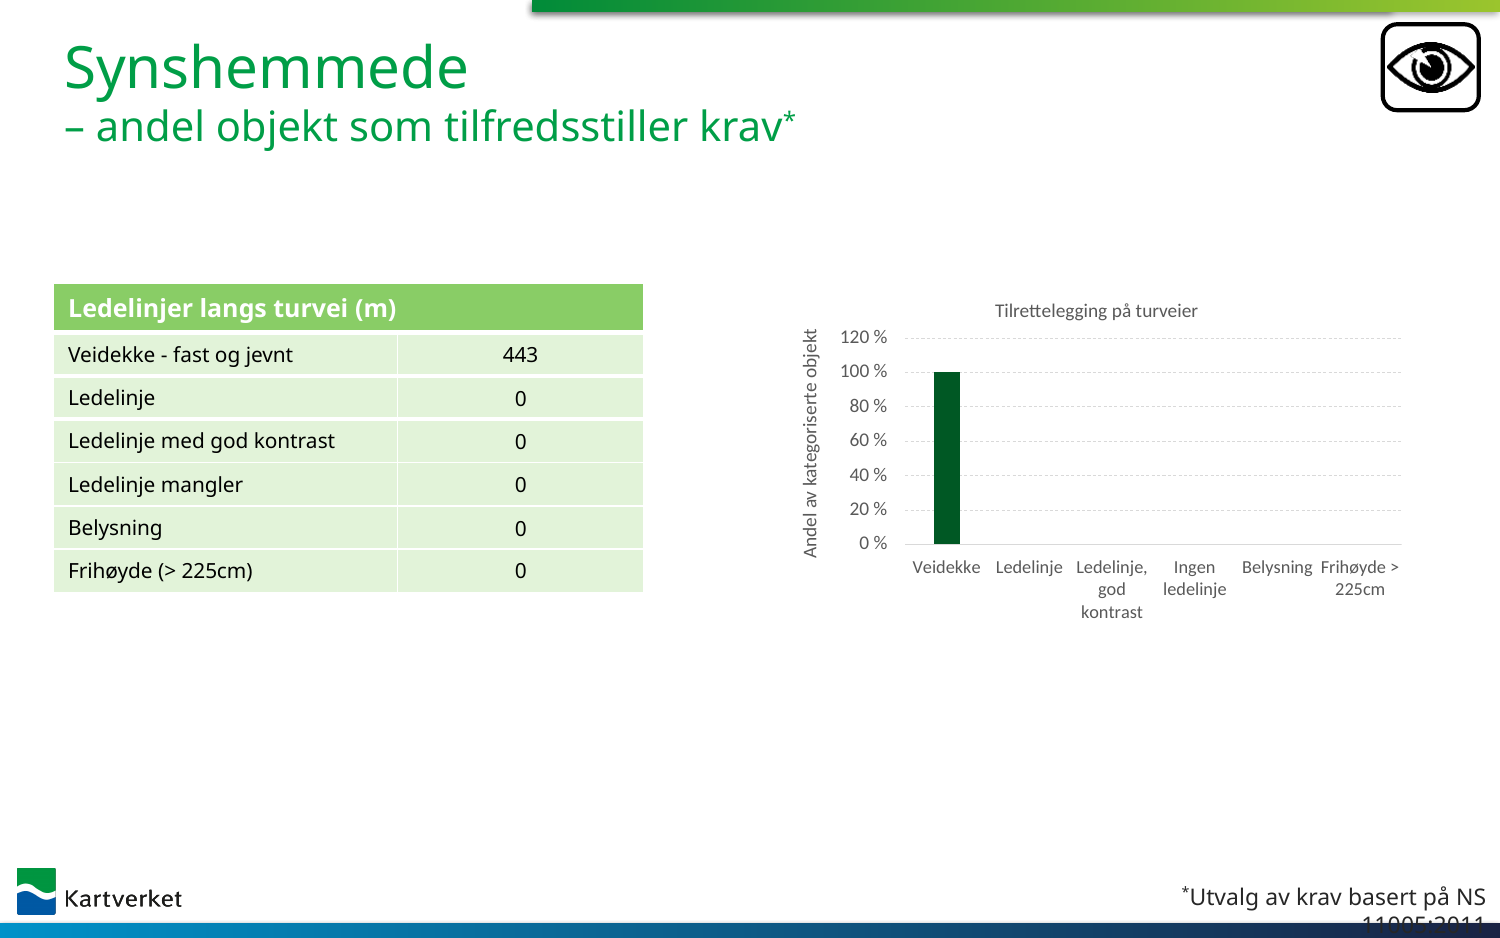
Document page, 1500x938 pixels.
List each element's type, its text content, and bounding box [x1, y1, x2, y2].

table_cell Frihøyde (> 225cm) [54, 550, 397, 592]
table_cell 0 [398, 421, 643, 462]
text_box Synshemmede – andel objekt som tilfredsstiller krav* [49, 24, 1431, 158]
table_cell Belysning [54, 507, 397, 548]
table_cell 0 [398, 463, 643, 505]
table_header Ledelinjer langs turvei (m) [54, 284, 643, 330]
table_cell Ledelinje mangler [54, 463, 397, 505]
table_cell 443 [398, 335, 643, 374]
picture [791, 291, 1402, 630]
table_cell Ledelinje med god kontrast [54, 421, 397, 462]
table_cell Veidekke - fast og jevnt [54, 335, 397, 374]
text_box *Utvalg av krav basert på NS 11005:2011 [1068, 873, 1500, 938]
table_cell 0 [398, 550, 643, 592]
table_cell 0 [398, 378, 643, 417]
table_cell Ledelinje [54, 378, 397, 417]
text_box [1382, 24, 1480, 111]
table_cell 0 [398, 507, 643, 548]
